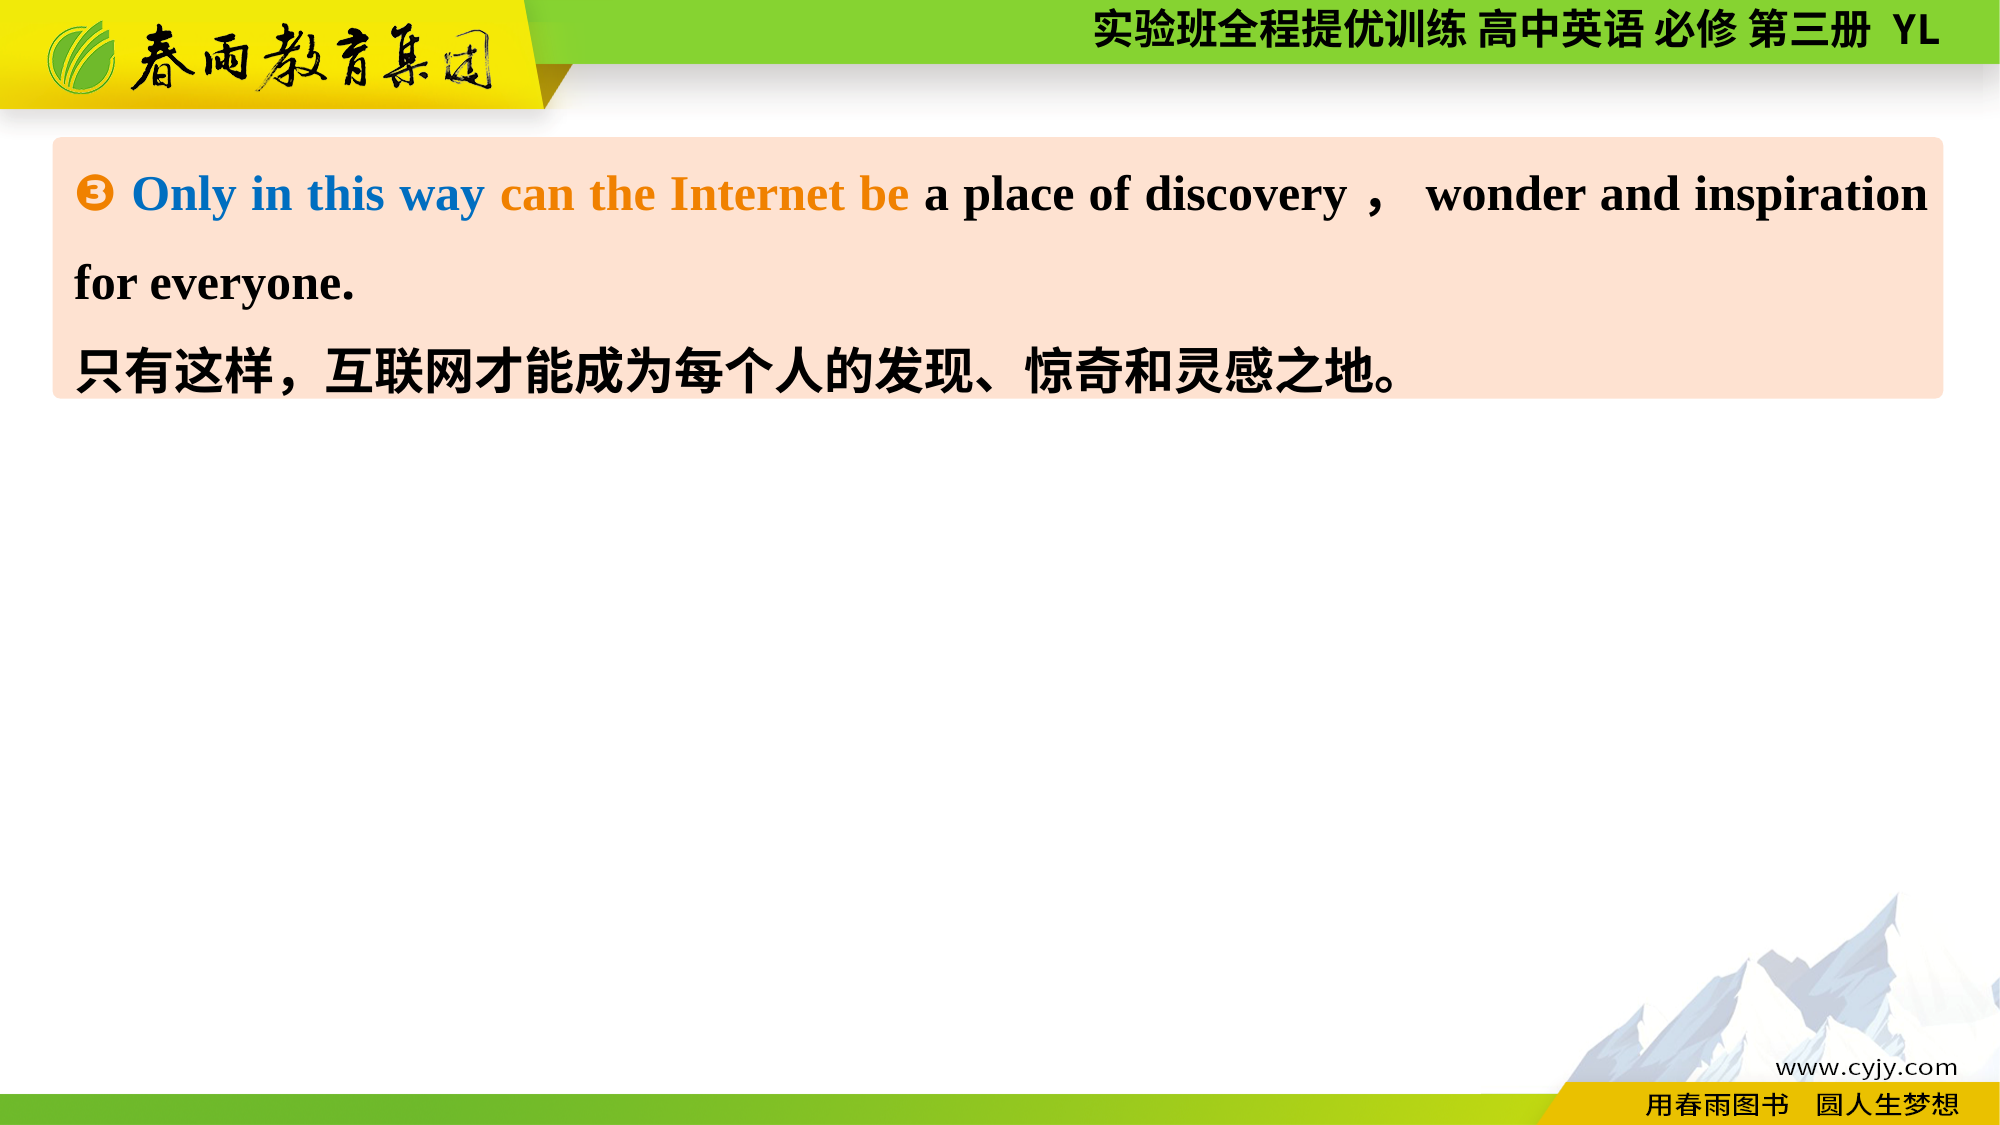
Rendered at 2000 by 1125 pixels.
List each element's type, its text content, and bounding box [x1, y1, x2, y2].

list ❸ Only in this way can the Internet be a place of discovery，wonder and inspiration for everyone. 只有这样，互联网才能成为每个人的发现、惊奇和灵感之地。 [59, 122, 1944, 399]
picture [0, 0, 2000, 1125]
text_box [52, 137, 59, 399]
